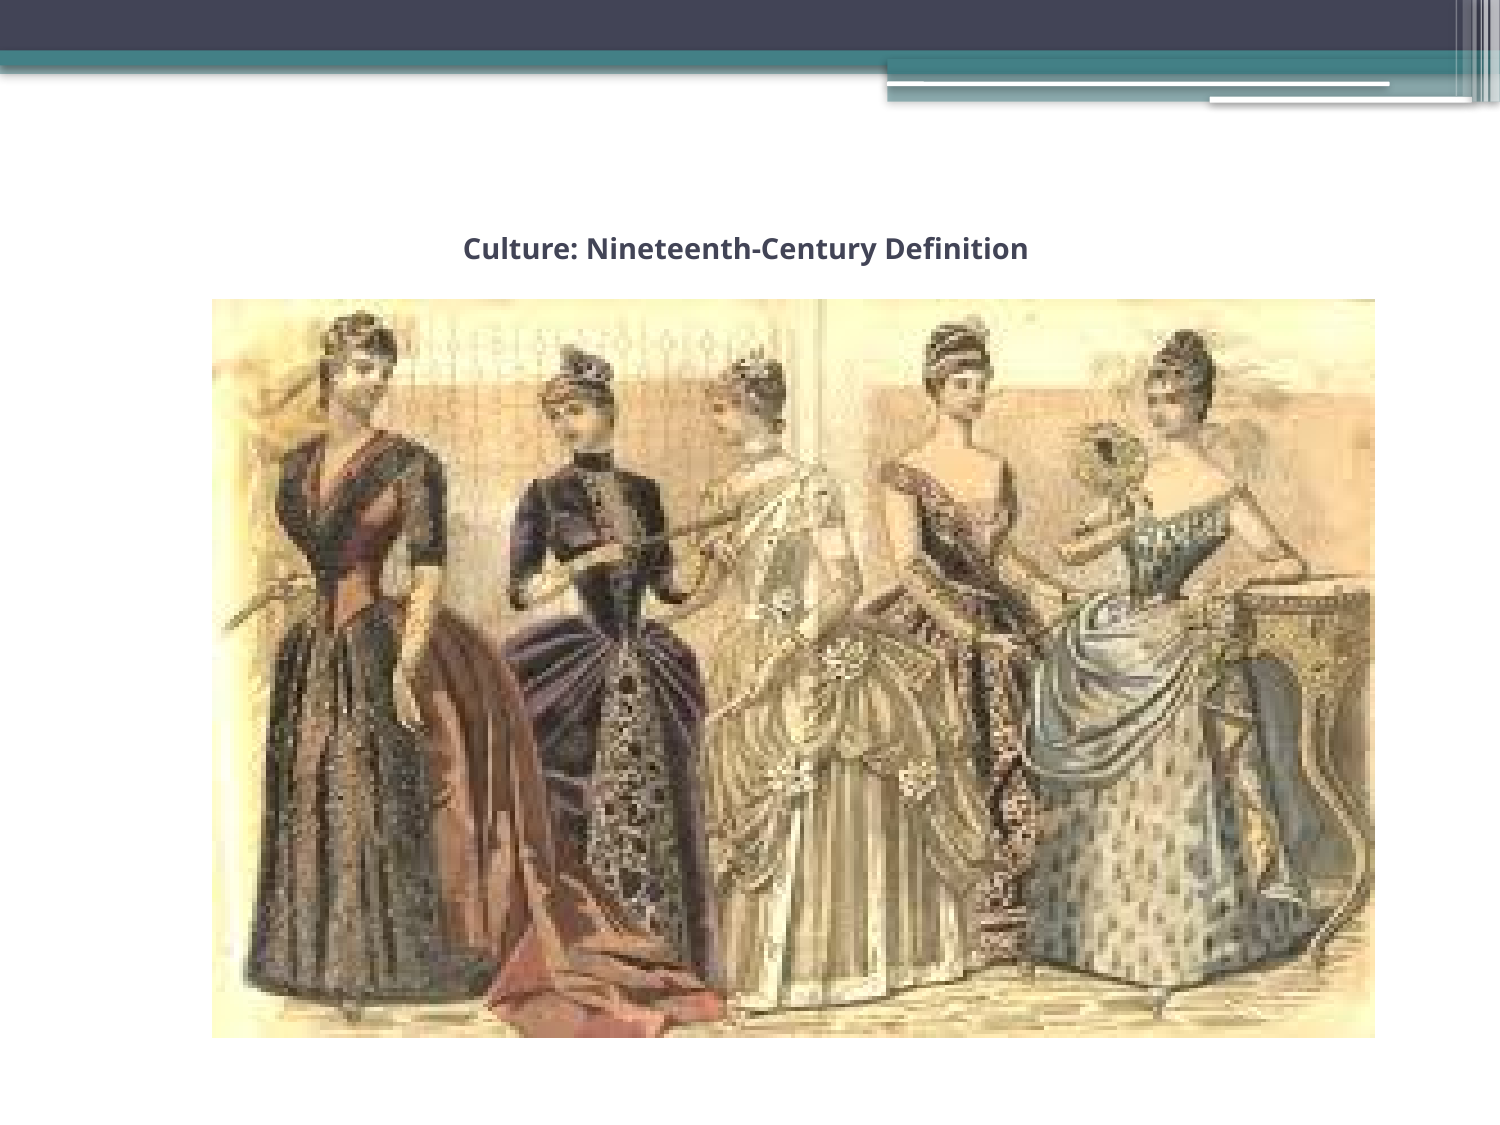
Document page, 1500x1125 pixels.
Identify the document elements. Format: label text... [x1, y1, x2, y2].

title Culture: Nineteenth-Century Definition [75, 187, 1425, 363]
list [212, 299, 1376, 1038]
